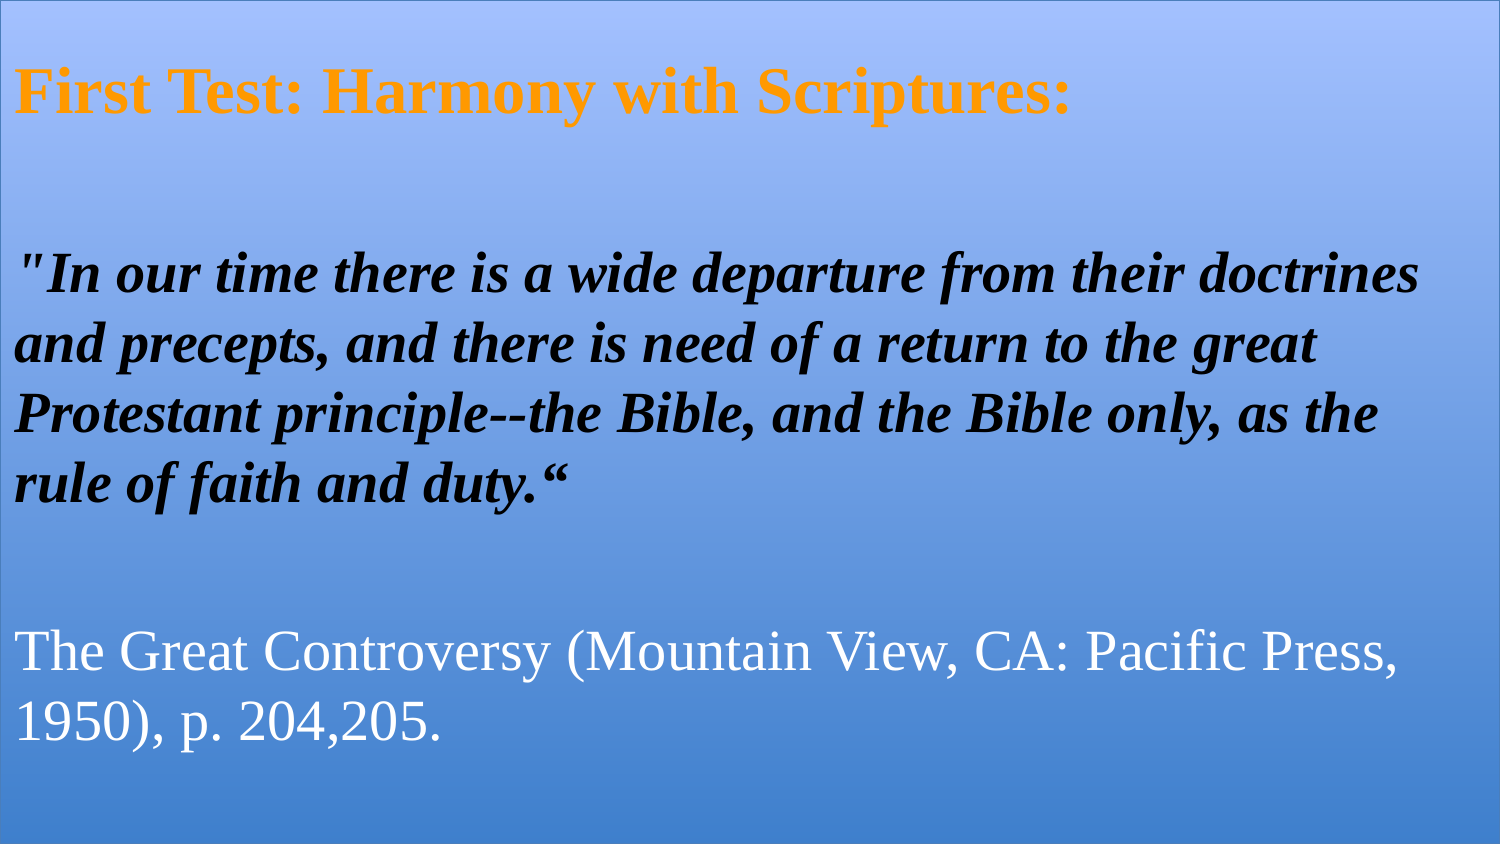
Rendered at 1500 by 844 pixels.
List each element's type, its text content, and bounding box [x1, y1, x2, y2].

text_box First Test: Harmony with Scriptures: "In our time there is a wide departure from their doctrines and precepts, and there is need of a return to the great Protestant principle--the Bible, and the Bible only, as the rule of faith and duty.“ The Great Controversy (Mountain View, CA: Pacific Press, 1950), p. 204,205. [0, 0, 1500, 844]
